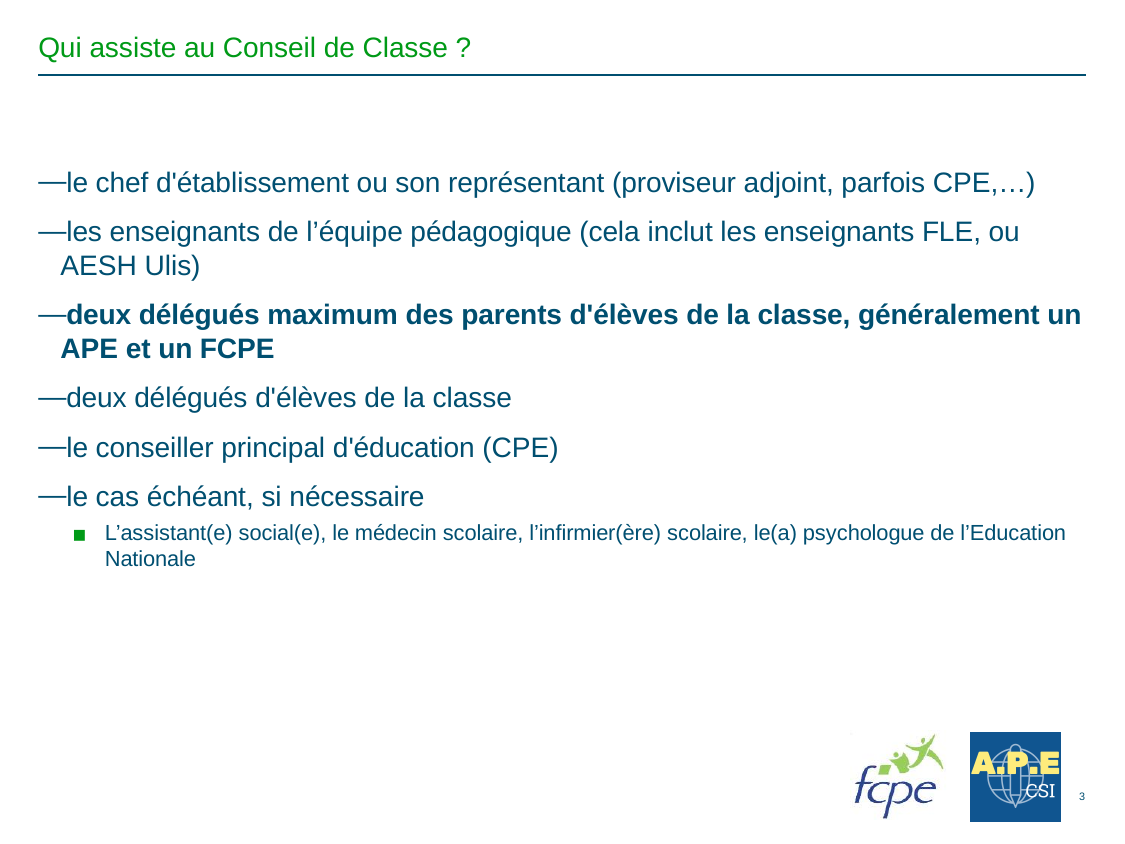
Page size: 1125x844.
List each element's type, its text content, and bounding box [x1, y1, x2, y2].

picture [850, 778, 947, 820]
picture [970, 778, 1061, 822]
list Qui assiste au Conseil de Classe ? [38, 28, 993, 104]
slide_number 3 [1060, 791, 1086, 813]
list le chef d'établissement ou son représentant (proviseur adjoint, parfois CPE,…) les enseignants de l’équipe pédagogique (cela inclut les enseignants FLE, ou AESH Ulis) deux délégués maximum des parents d'élèves de la classe, généralement un APE et un FCPE deux délégués d'élèves de la classe le conseiller principal d'éducation (CPE) le cas échéant, si nécessaire L’assistant(e) social(e), le médecin scolaire, l’infirmier(ère) scolaire, le(a) psychologue de l’Education Nationale [38, 114, 1086, 778]
